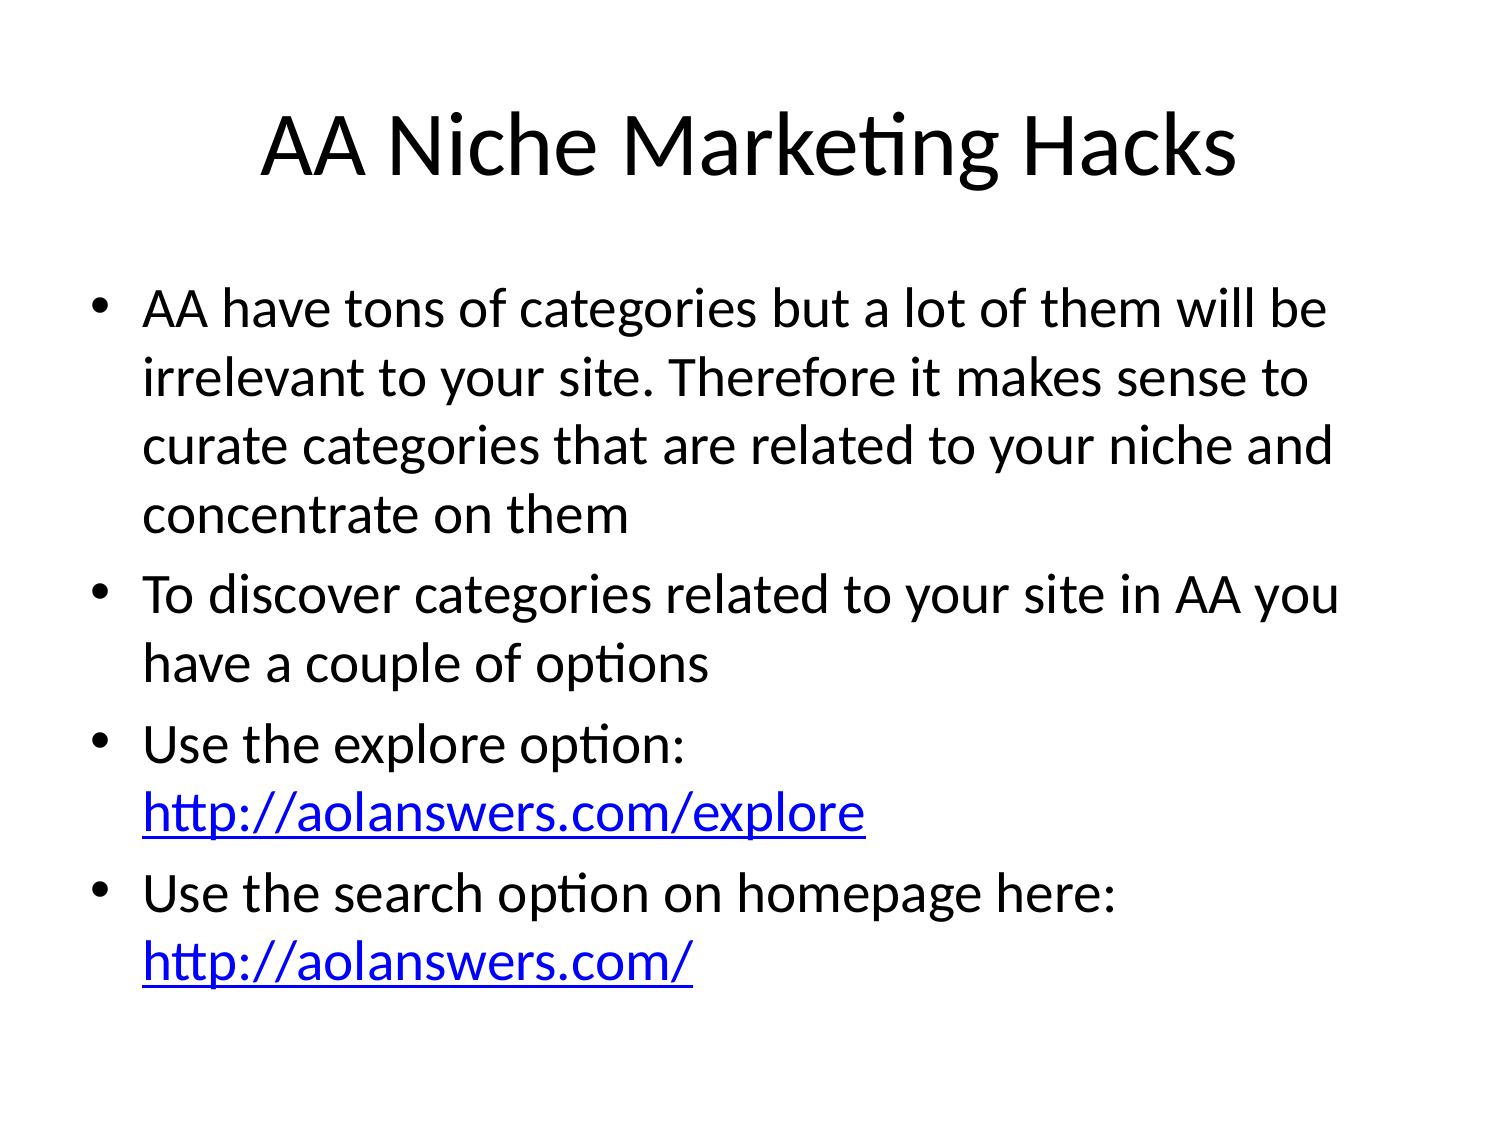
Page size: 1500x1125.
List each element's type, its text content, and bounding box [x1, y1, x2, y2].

title AA Niche Marketing Hacks [75, 45, 1425, 233]
list AA have tons of categories but a lot of them will be irrelevant to your site. Therefore it makes sense to curate categories that are related to your niche and concentrate on them To discover categories related to your site in AA you have a couple of options Use the explore option: http://aolanswers.com/explore Use the search option on homepage here: http://aolanswers.com/ [75, 262, 1425, 1005]
